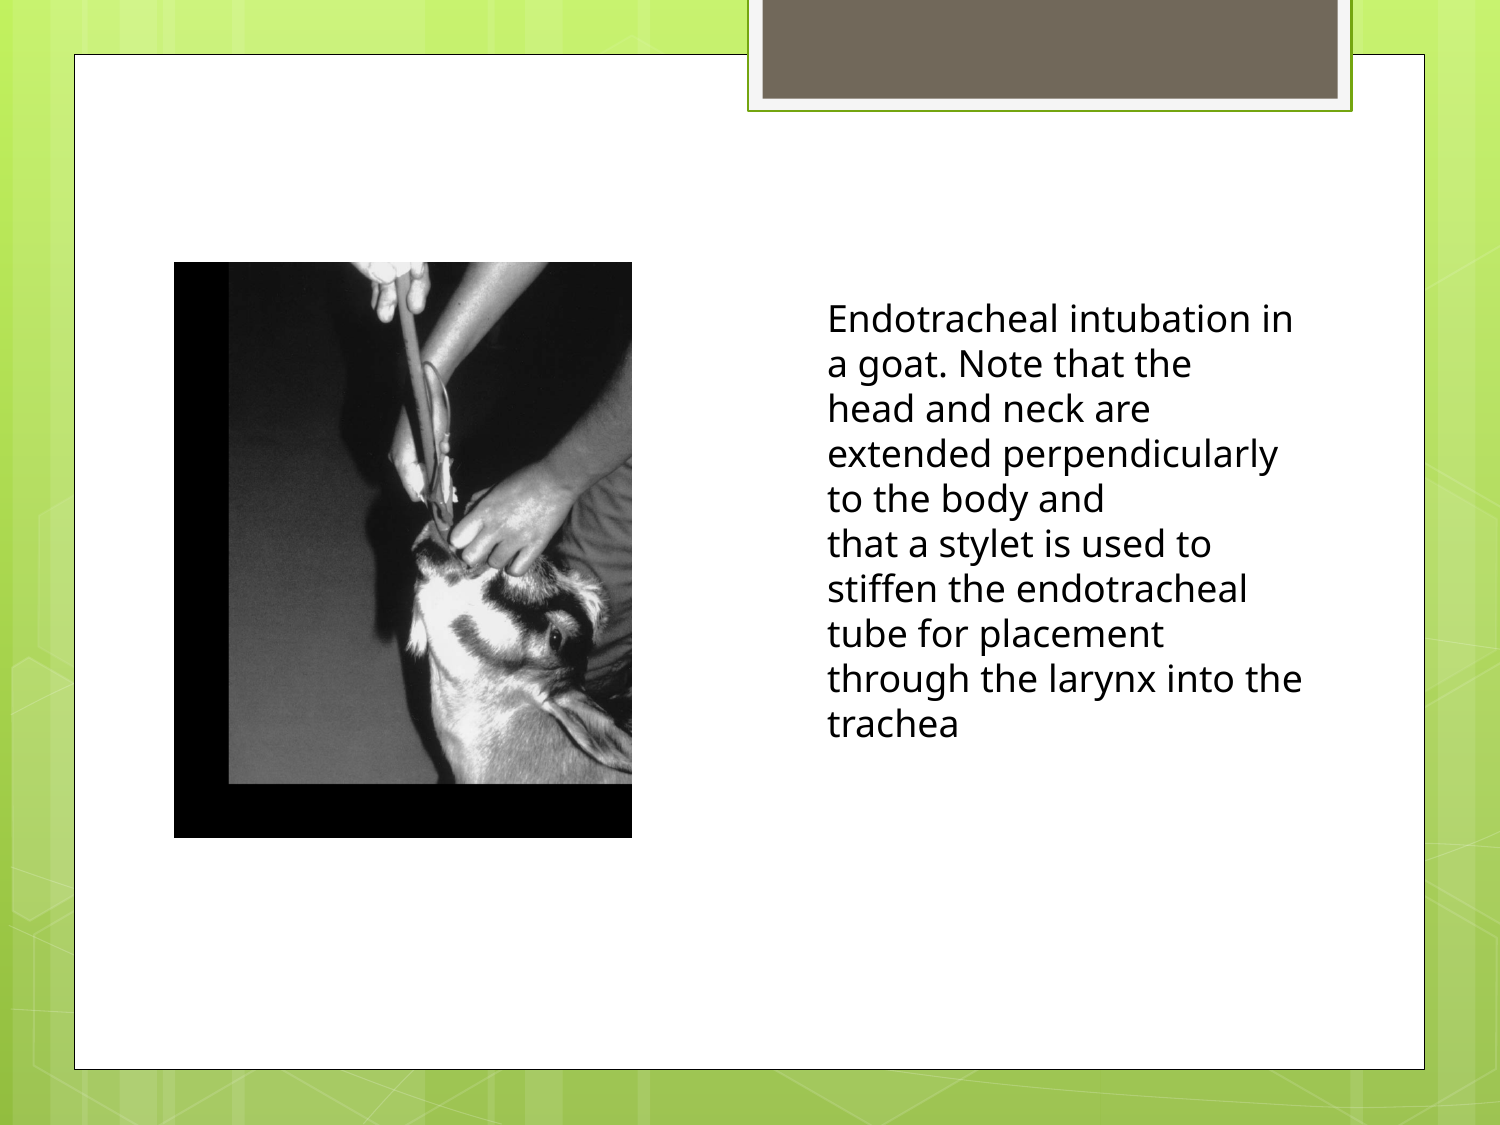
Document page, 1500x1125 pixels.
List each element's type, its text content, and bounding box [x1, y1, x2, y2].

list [174, 262, 632, 839]
text_box Endotracheal intubation in a goat. Note that the head and neck are extended perpendicularly to the body and that a stylet is used to stiffen the endotracheal tube for placement through the larynx into the trachea [812, 287, 1325, 753]
